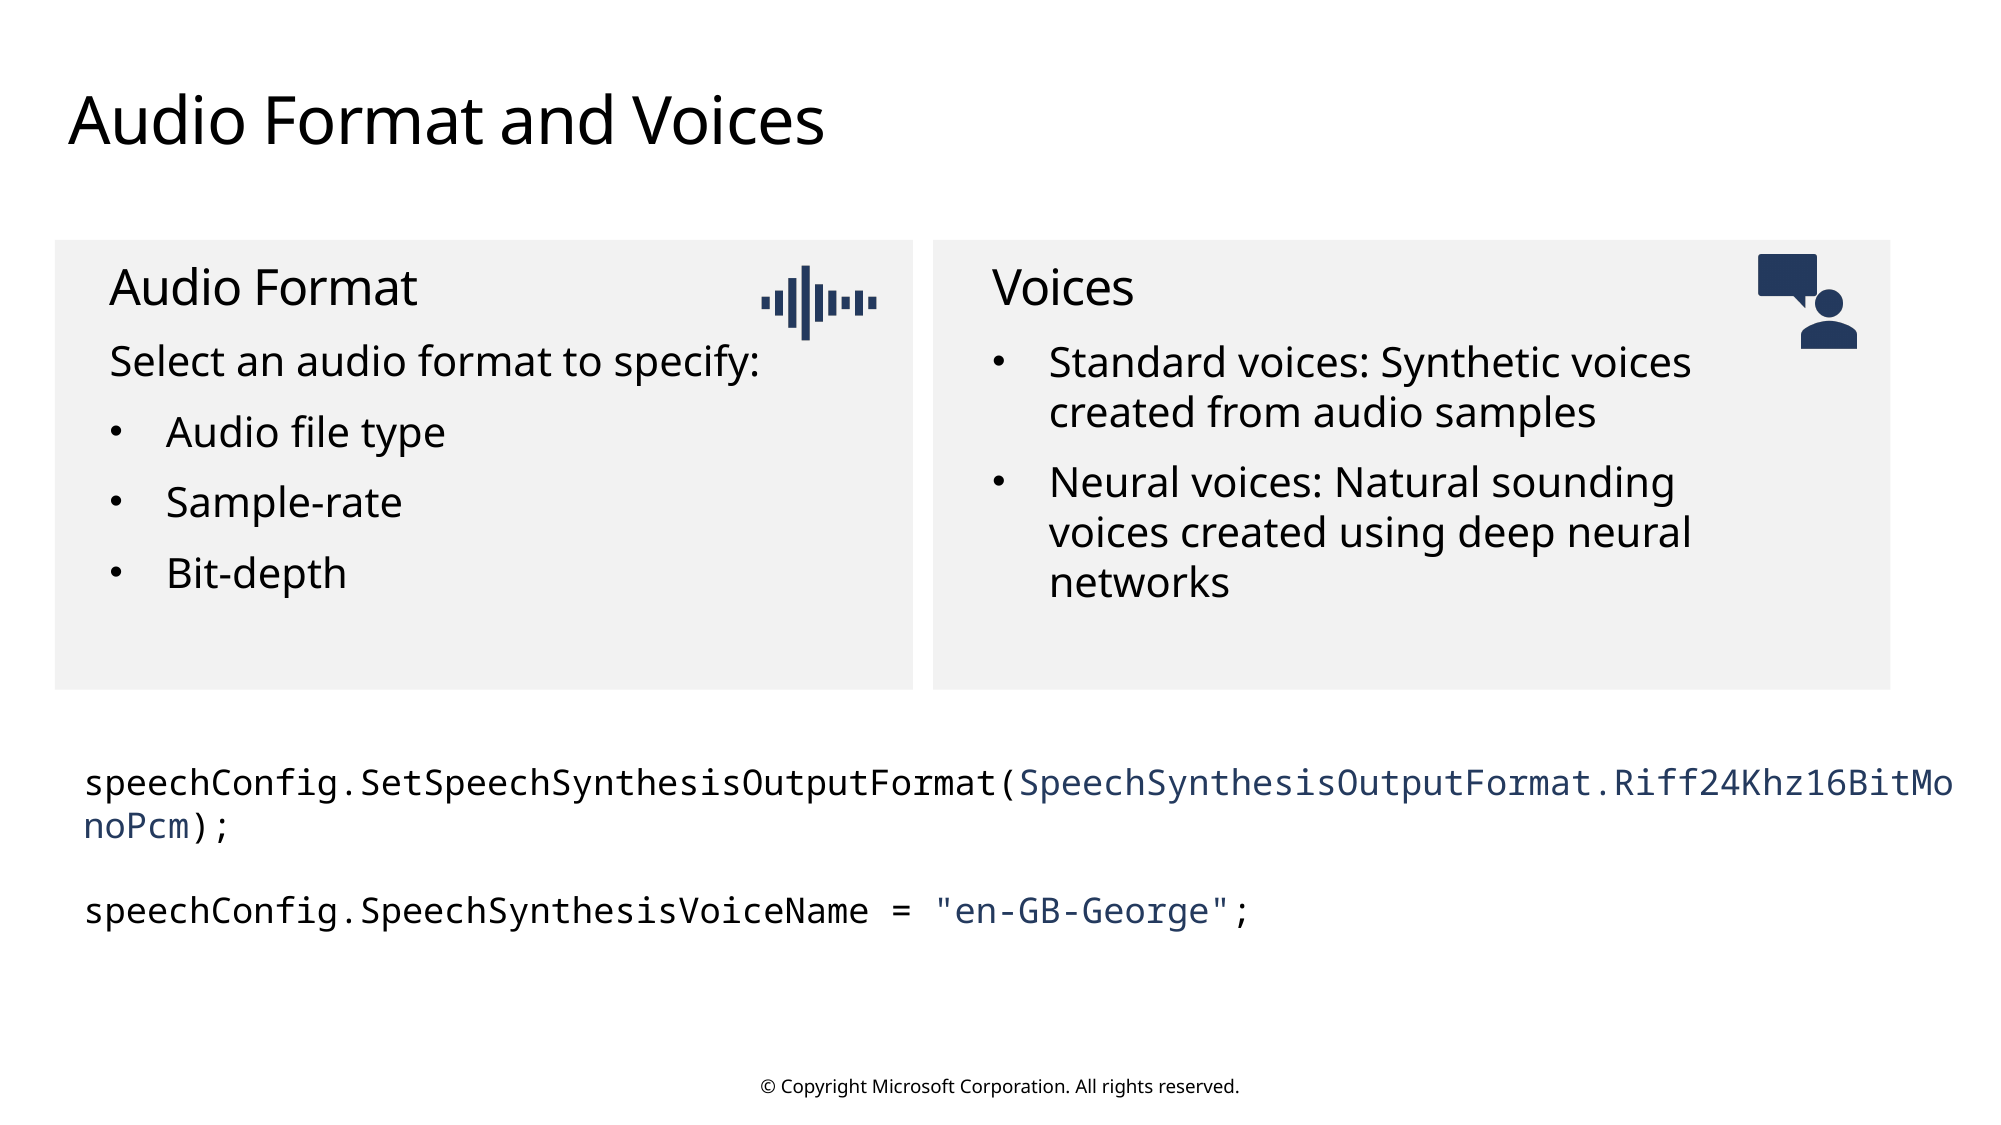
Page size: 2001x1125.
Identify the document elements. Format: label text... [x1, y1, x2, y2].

text_box speechConfig.SetSpeechSynthesisOutputFormat(SpeechSynthesisOutputFormat.Riff24Khz16BitMonoPcm); speechConfig.SpeechSynthesisVoiceName = "en-GB-George"; [68, 752, 1985, 938]
text_box Audio Format Select an audio format to specify: Audio file type Sample-rate Bit-depth [109, 239, 1008, 612]
picture [755, 239, 883, 367]
list Voices Standard voices: Synthetic voices created from audio samples Neural voices: Natural sounding voices created using deep neural networks [1008, 239, 1811, 575]
title Audio Format and Voices [68, 72, 1930, 184]
text_box [933, 239, 1891, 690]
text_box [54, 239, 913, 690]
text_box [1745, 239, 1871, 361]
